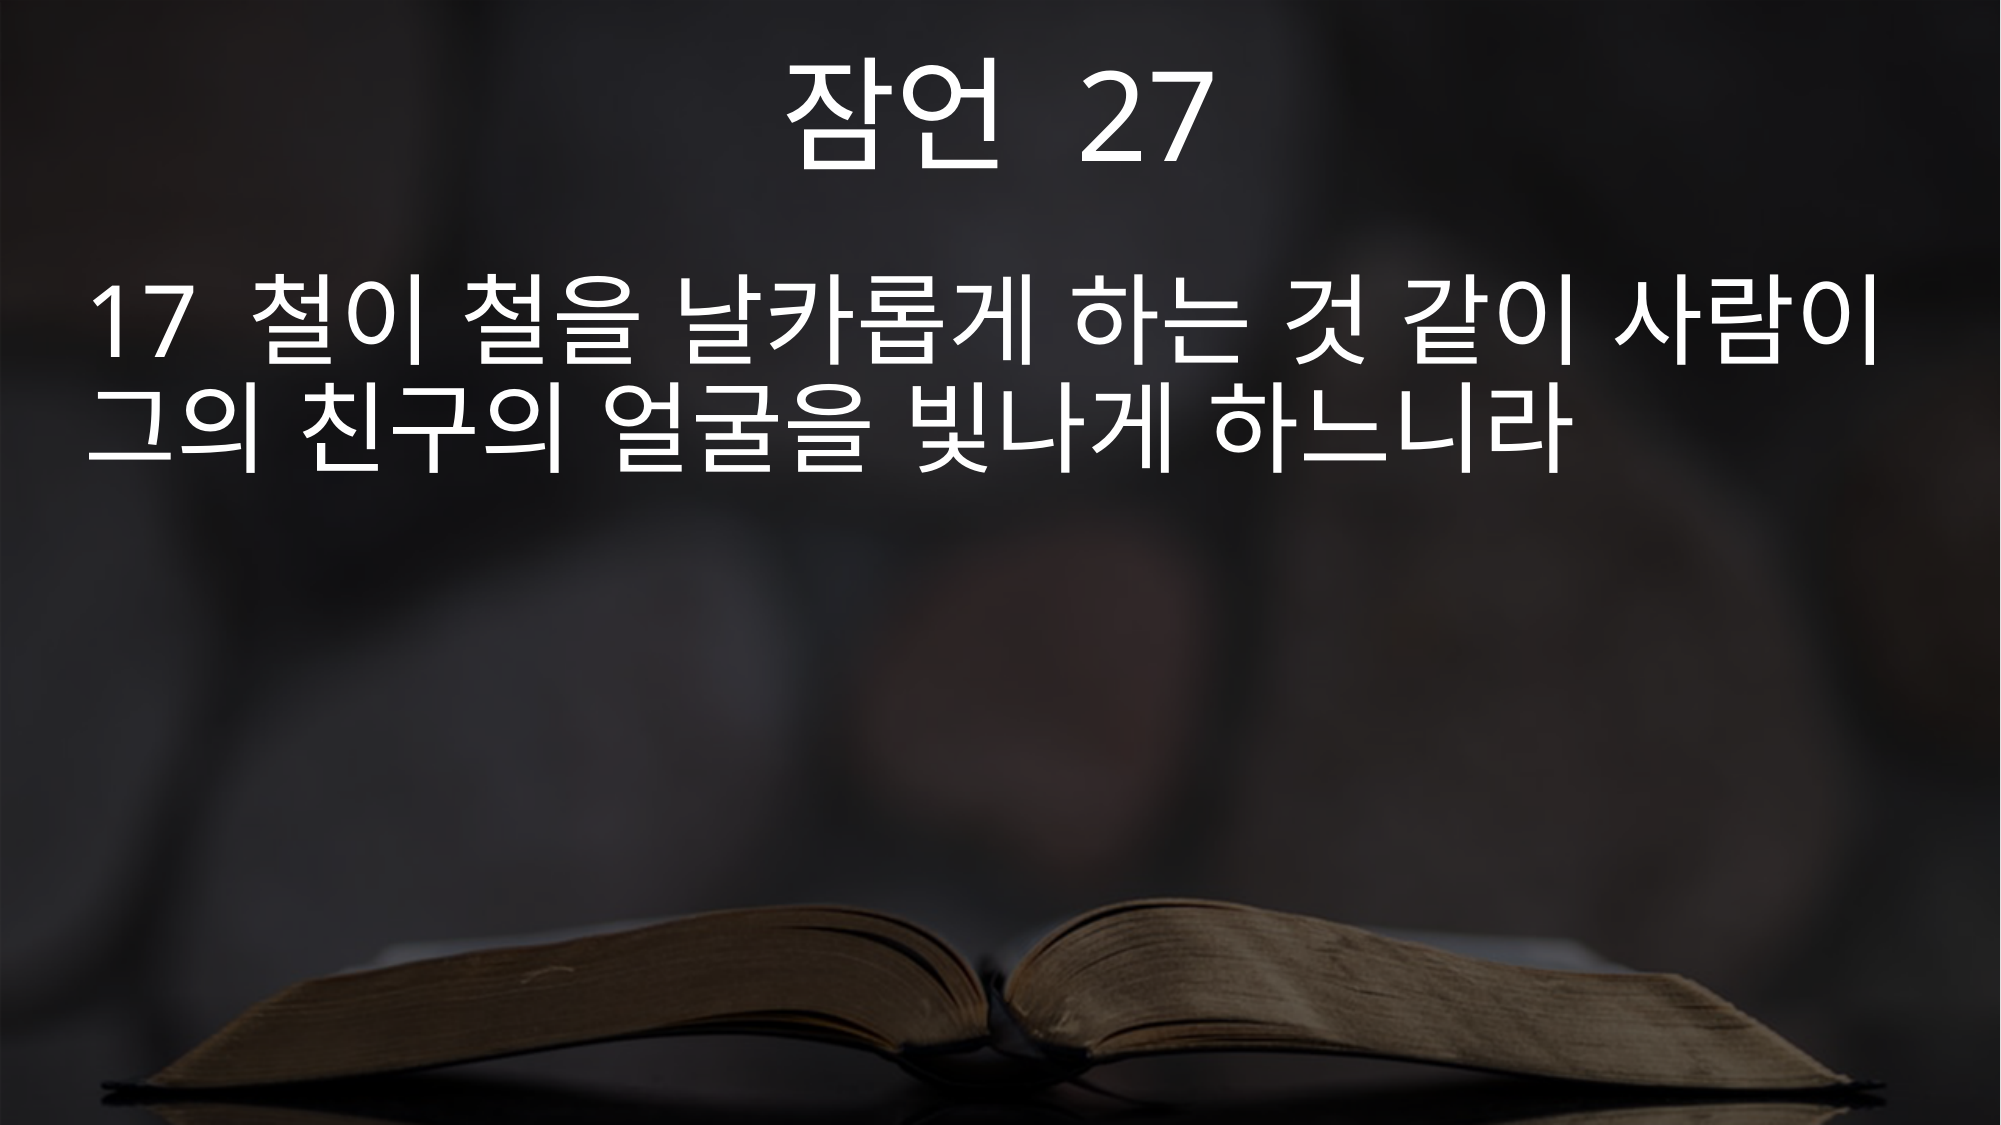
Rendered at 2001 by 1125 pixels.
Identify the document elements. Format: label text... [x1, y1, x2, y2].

footer 잠언 27 [0, 32, 2000, 192]
picture [0, 0, 2001, 1125]
list 17 철이 철을 날카롭게 하는 것 같이 사람이 그의 친구의 얼굴을 빛나게 하느니라 [69, 263, 1953, 423]
